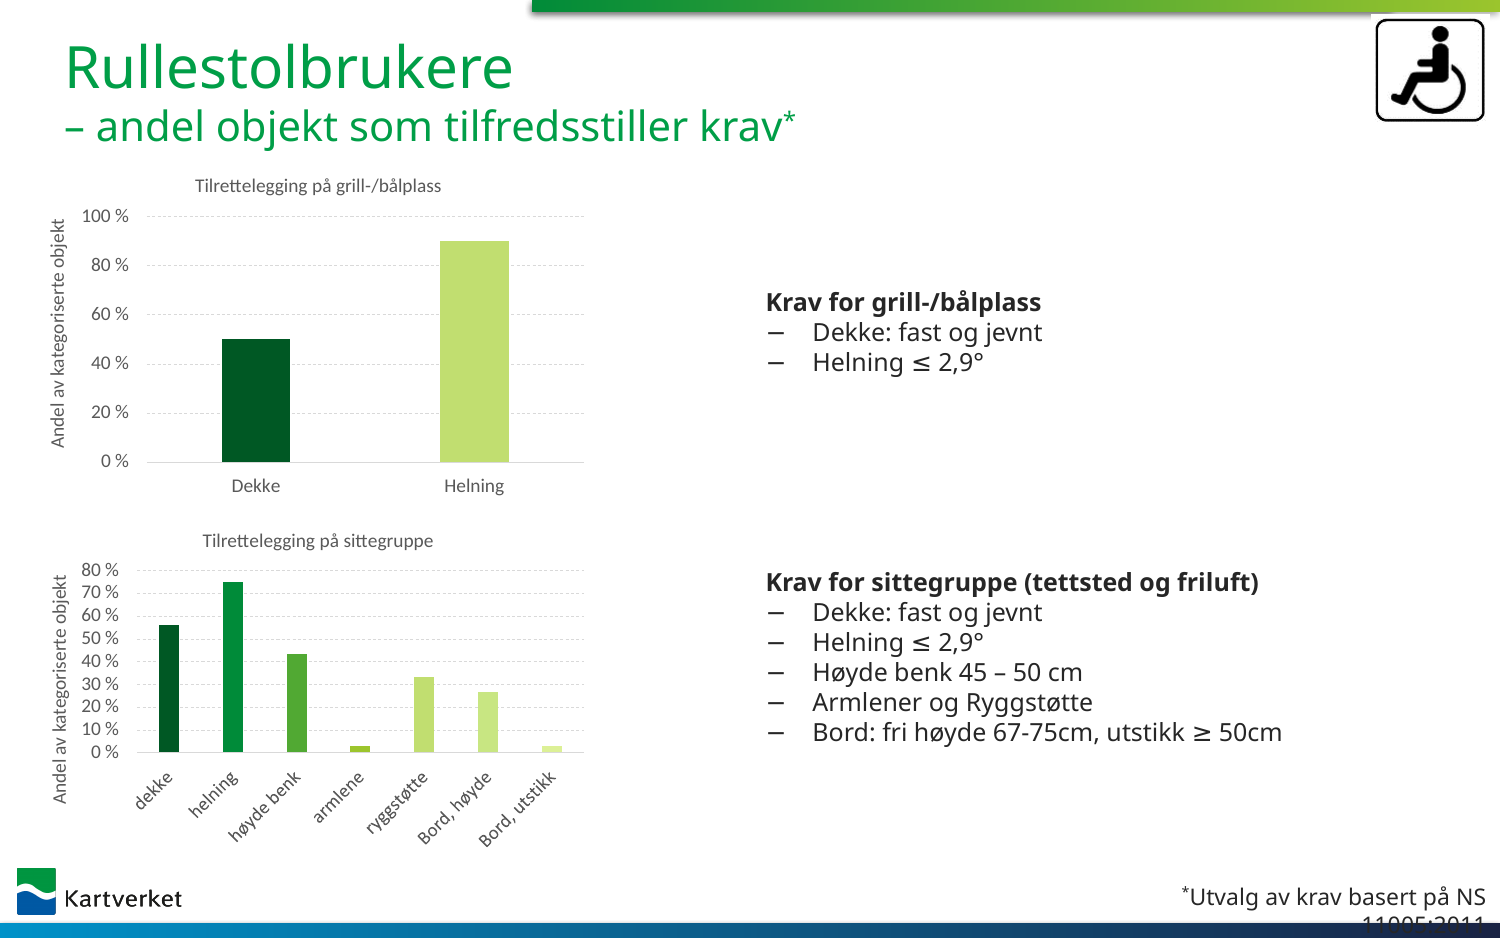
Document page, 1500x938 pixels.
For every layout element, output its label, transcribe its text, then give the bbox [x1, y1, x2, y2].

text_box *Utvalg av krav basert på NS 11005:2011 [1068, 873, 1500, 938]
picture [41, 166, 595, 505]
text_box Krav for grill-/bålplass Dekke: fast og jevnt Helning ≤ 2,9° [750, 279, 1452, 384]
text_box Krav for sittegruppe (tettsted og friluft) Dekke: fast og jevnt Helning ≤ 2,9° Høyde benk 45 – 50 cm Armlener og Ryggstøtte Bord: fri høyde 67-75cm, utstikk ≥ 50cm [750, 559, 1500, 754]
text_box Rullestolbrukere – andel objekt som tilfredsstiller krav* [49, 14, 1431, 158]
picture [1371, 13, 1491, 127]
picture [41, 520, 595, 859]
